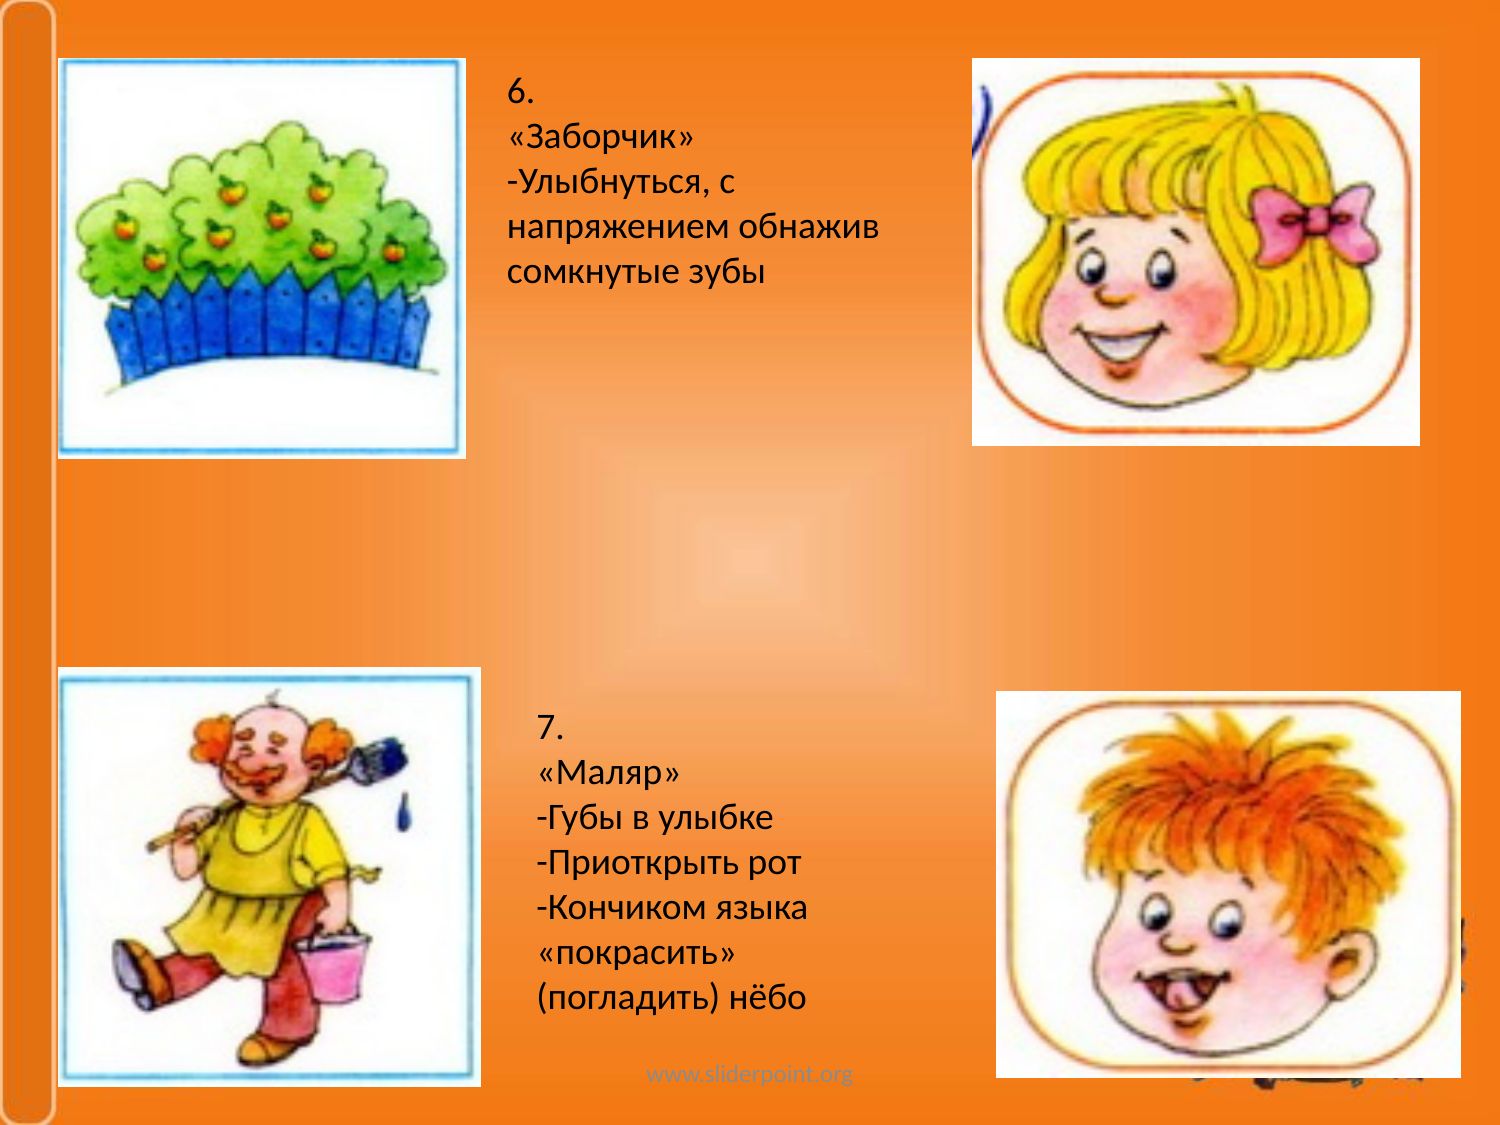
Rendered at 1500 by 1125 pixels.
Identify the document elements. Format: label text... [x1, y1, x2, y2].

text_box 7. «Маляр» -Губы в улыбке -Приоткрыть рот -Кончиком языка «покрасить» (погладить) нёбо [521, 694, 921, 1025]
text_box 6. «Заборчик» -Улыбнуться, с напряжением обнажив сомкнутые зубы [492, 58, 914, 299]
footer www.sliderpoint.org [512, 1042, 988, 1103]
picture [0, 0, 1500, 1125]
